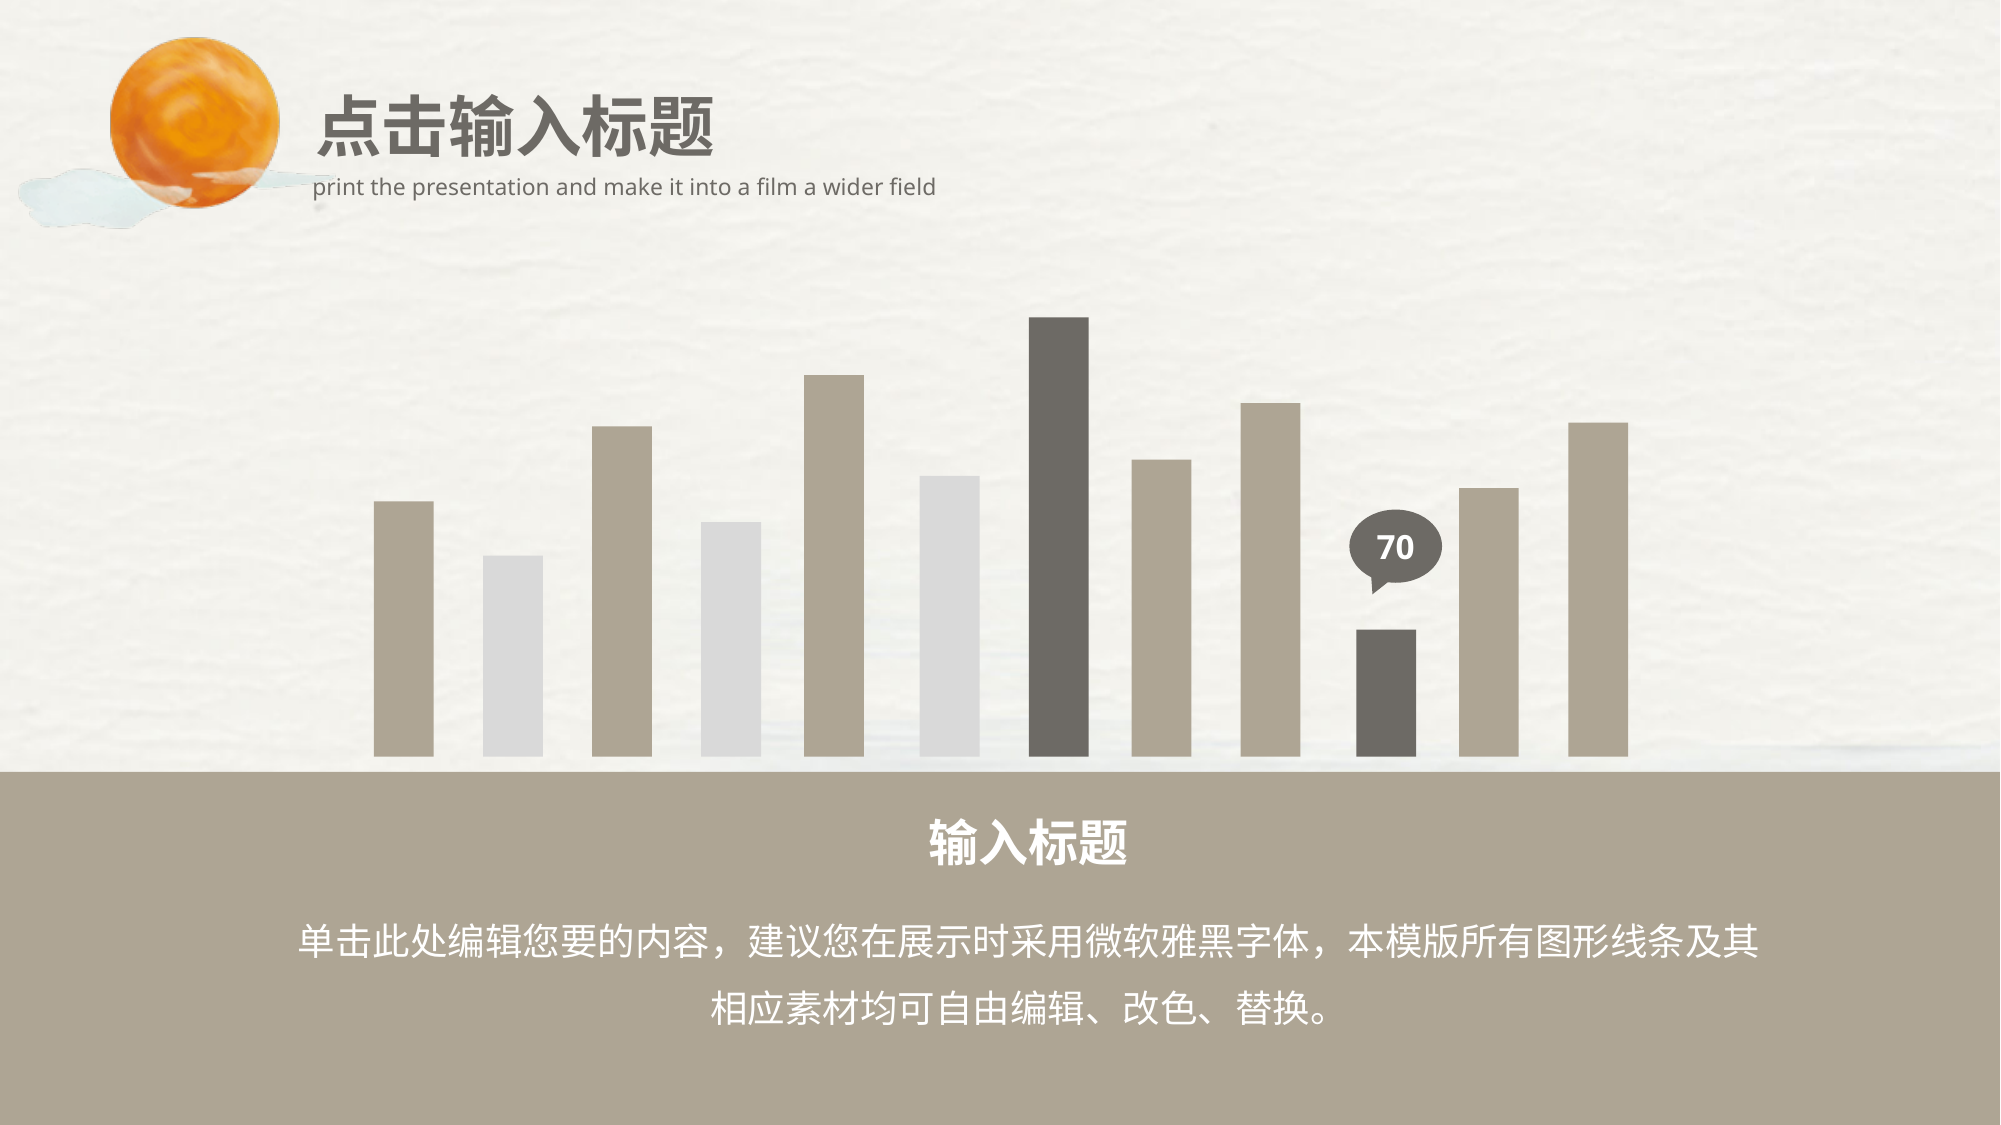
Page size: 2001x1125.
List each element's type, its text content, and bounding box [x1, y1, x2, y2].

text_box [1028, 317, 1089, 757]
text_box [483, 555, 543, 757]
text_box [1240, 403, 1301, 757]
text_box 70 [1349, 509, 1443, 595]
text_box 点击输入标题 [384, 76, 731, 165]
text_box [1568, 422, 1629, 757]
picture [0, 0, 2001, 1125]
text_box [1459, 488, 1519, 757]
text_box [804, 375, 864, 757]
text_box [1131, 459, 1192, 757]
text_box 单击此处编辑您要的内容，建议您在展示时采用微软雅黑字体，本模版所有图形线条及其相应素材均可自由编辑、改色、替换。 [268, 887, 1790, 1038]
text_box 输入标题 [748, 803, 1309, 879]
text_box [592, 426, 652, 757]
text_box [0, 771, 2000, 1125]
text_box [373, 501, 434, 757]
text_box [1356, 629, 1417, 757]
text_box [701, 522, 762, 757]
text_box [919, 475, 980, 757]
text_box print the presentation and make it into a film a wider field [384, 165, 1025, 208]
